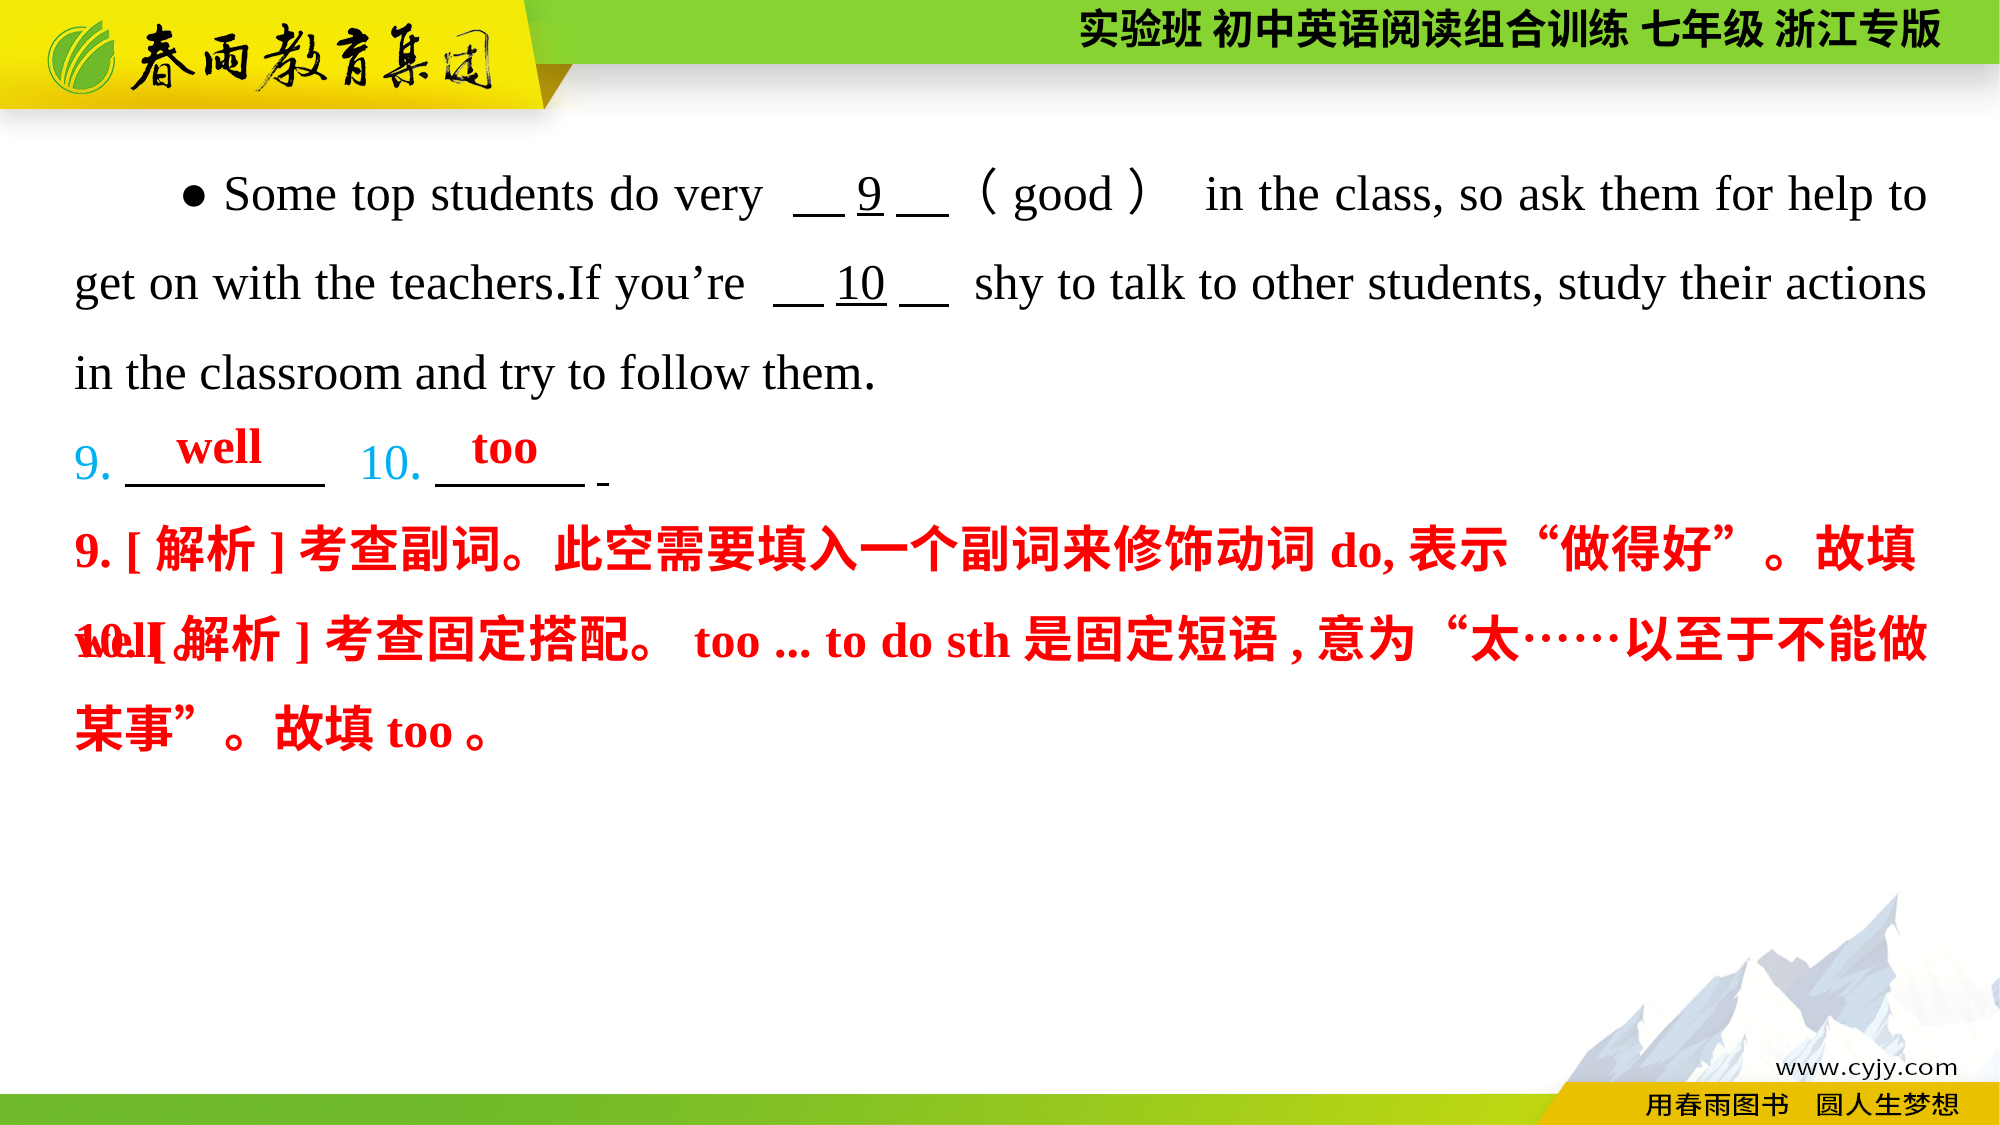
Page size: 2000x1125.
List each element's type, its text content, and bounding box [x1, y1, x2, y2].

text_box well [161, 405, 278, 480]
text_box 9. [解析]考查副词。此空需要填入一个副词来修饰动词do,表示“做得好”。故填well。 [59, 480, 1944, 569]
list ●Some top students do very 9 （good） in the class, so ask them for help to get on with the teachers.If you’re 10 shy to talk to other students, study their actions in the classroom and try to follow them. 9. 10. . [59, 122, 1944, 480]
picture [0, 0, 2000, 1125]
text_box 10. [解析]考查固定搭配。too ... to do sth是固定短语,意为“太……以至于不能做某事”。故填too。 [59, 569, 1944, 765]
text_box too [456, 405, 554, 481]
